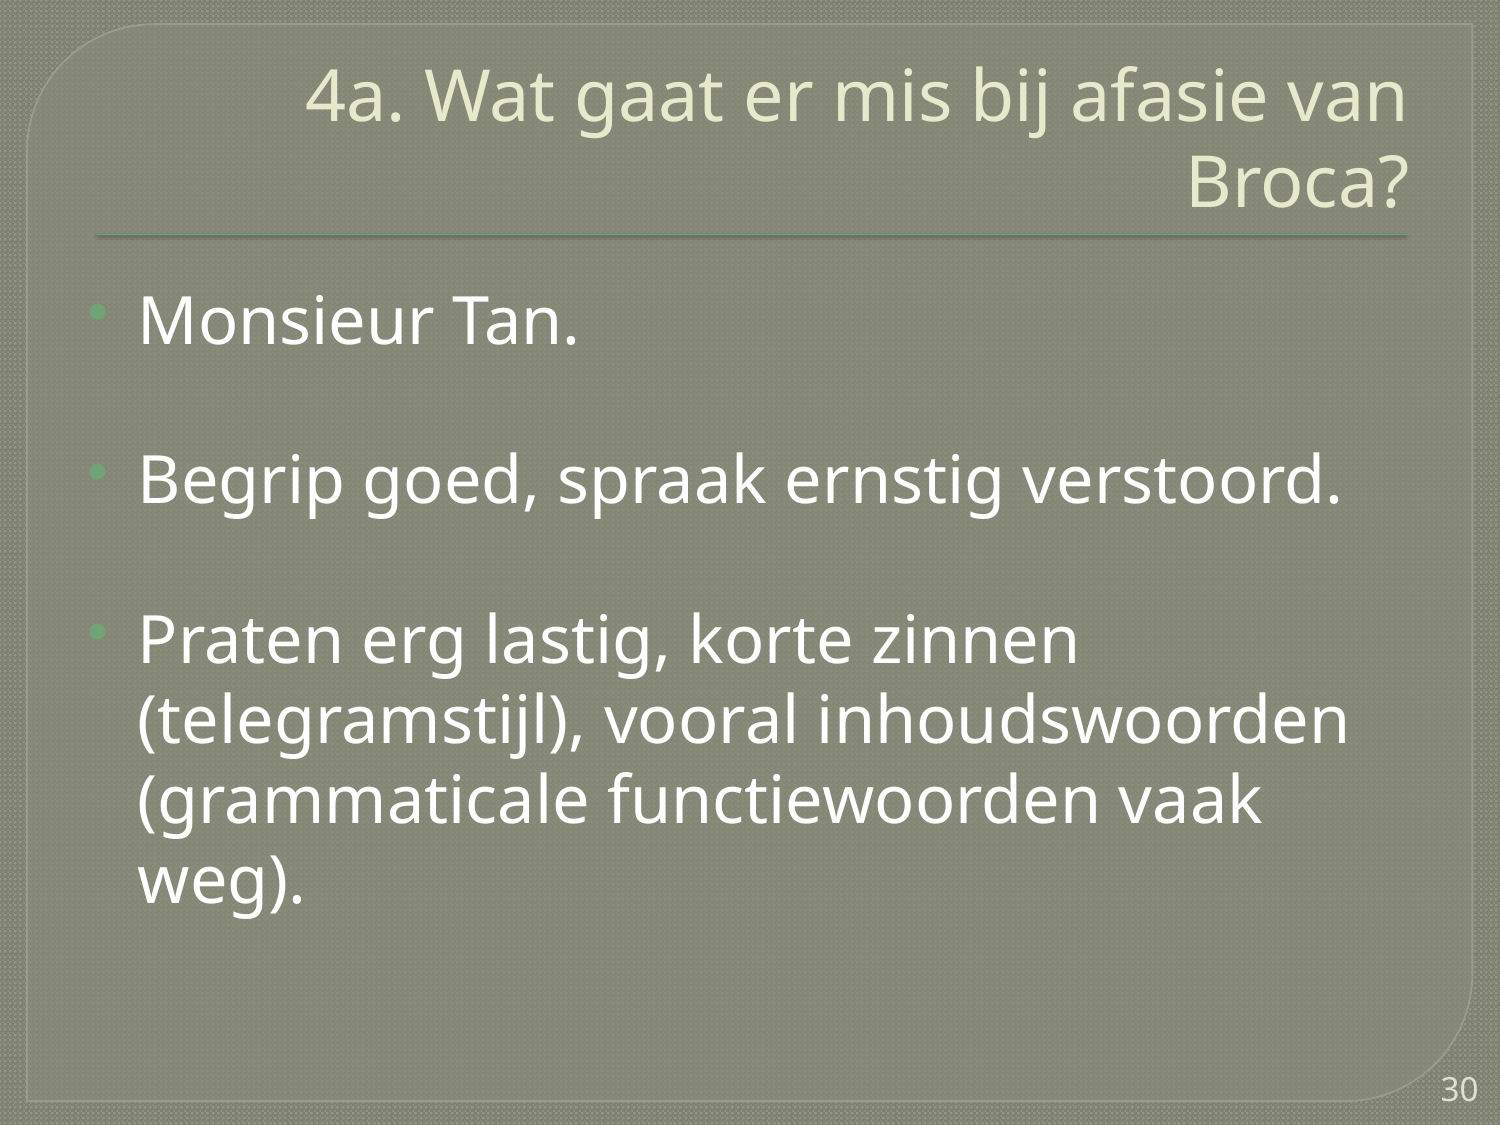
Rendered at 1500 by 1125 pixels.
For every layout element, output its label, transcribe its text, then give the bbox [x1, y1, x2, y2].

list Monsieur Tan. Begrip goed, spraak ernstig verstoord. Praten erg lastig, korte zinnen (telegramstijl), vooral inhoudswoorden (grammaticale functiewoorden vaak weg). [75, 270, 1425, 1013]
slide_number 30 [1417, 1068, 1494, 1114]
title 4a. Wat gaat er mis bij afasie van Broca? [75, 41, 1425, 230]
